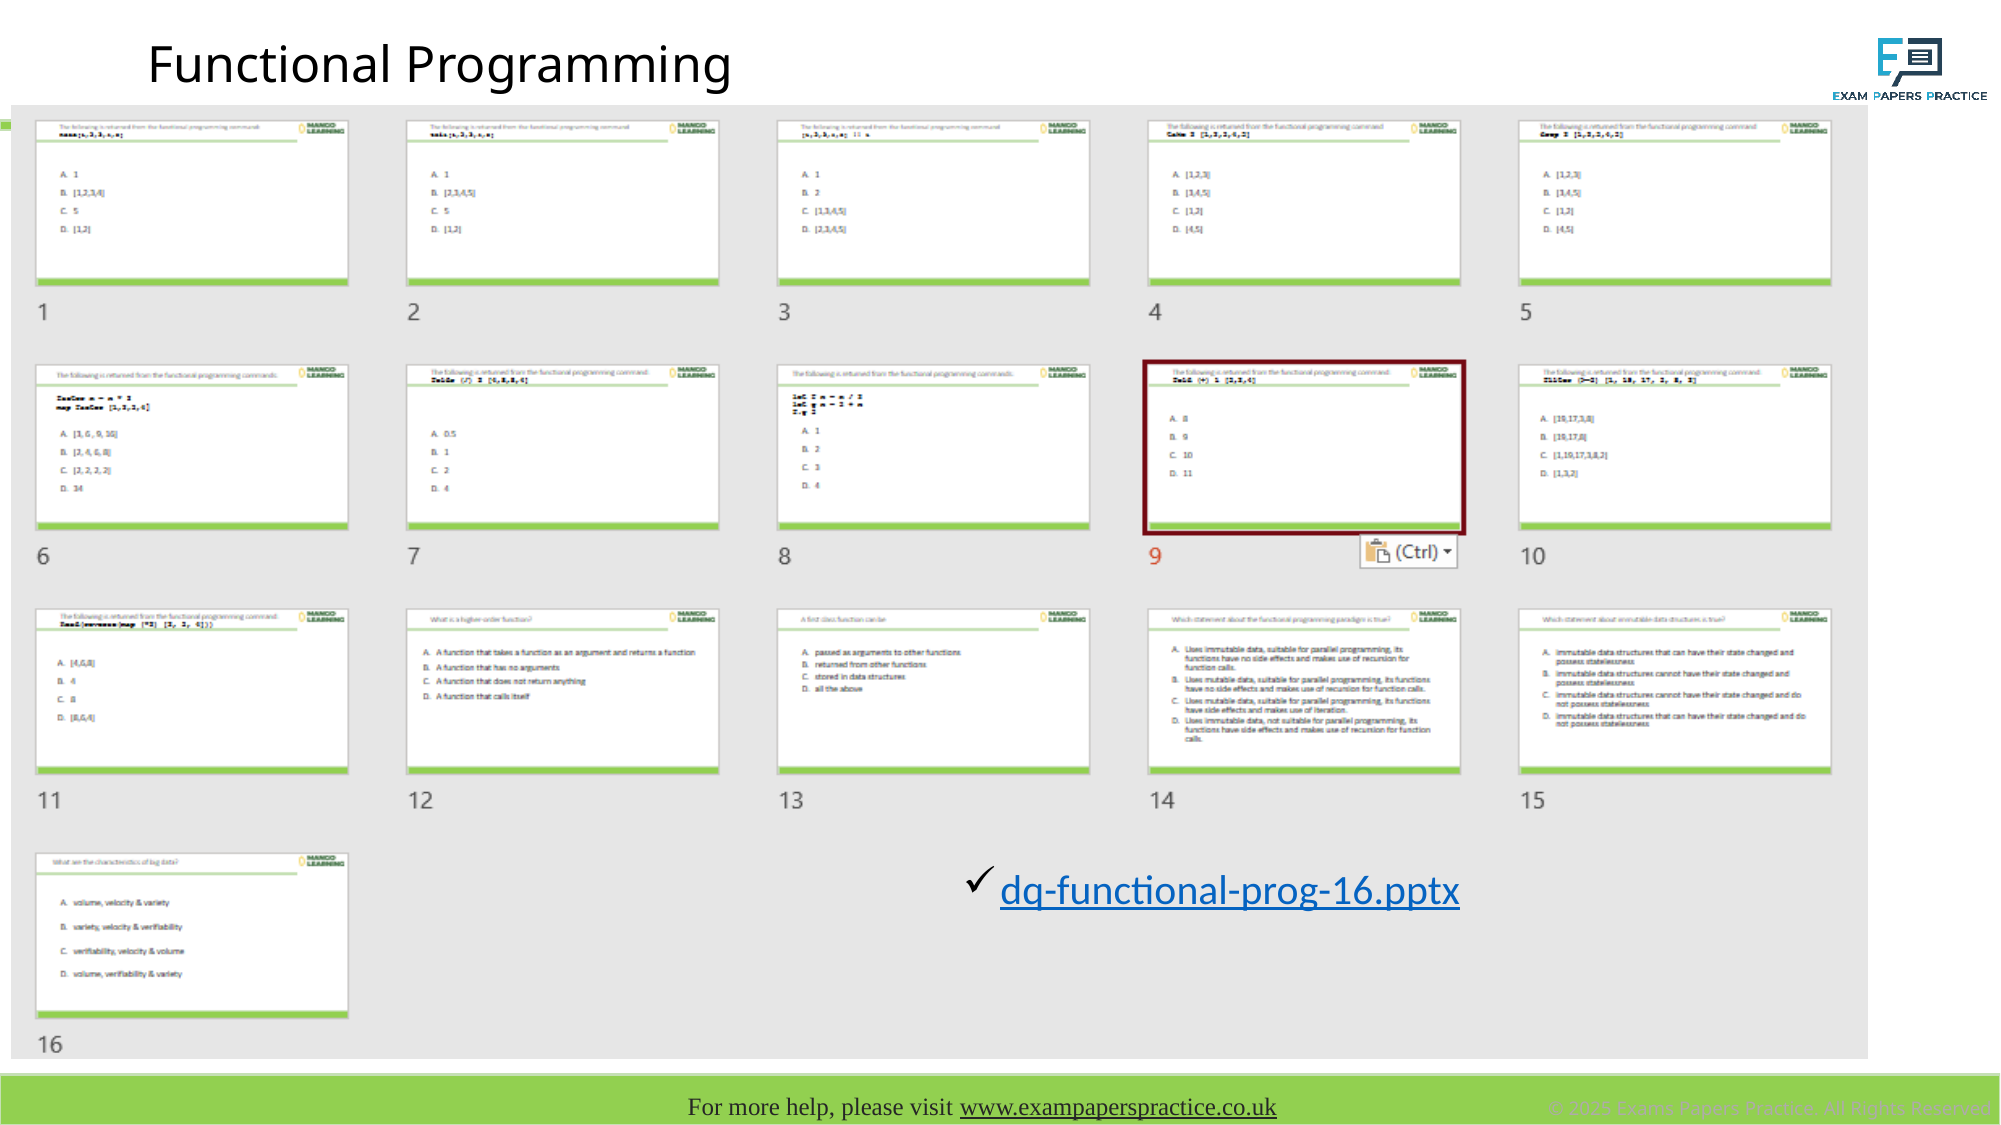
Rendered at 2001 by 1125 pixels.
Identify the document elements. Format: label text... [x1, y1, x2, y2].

picture [11, 105, 1868, 1059]
title Functional Programming [132, 11, 1858, 105]
list dq-functional-prog-16.pptx [948, 860, 1932, 1125]
